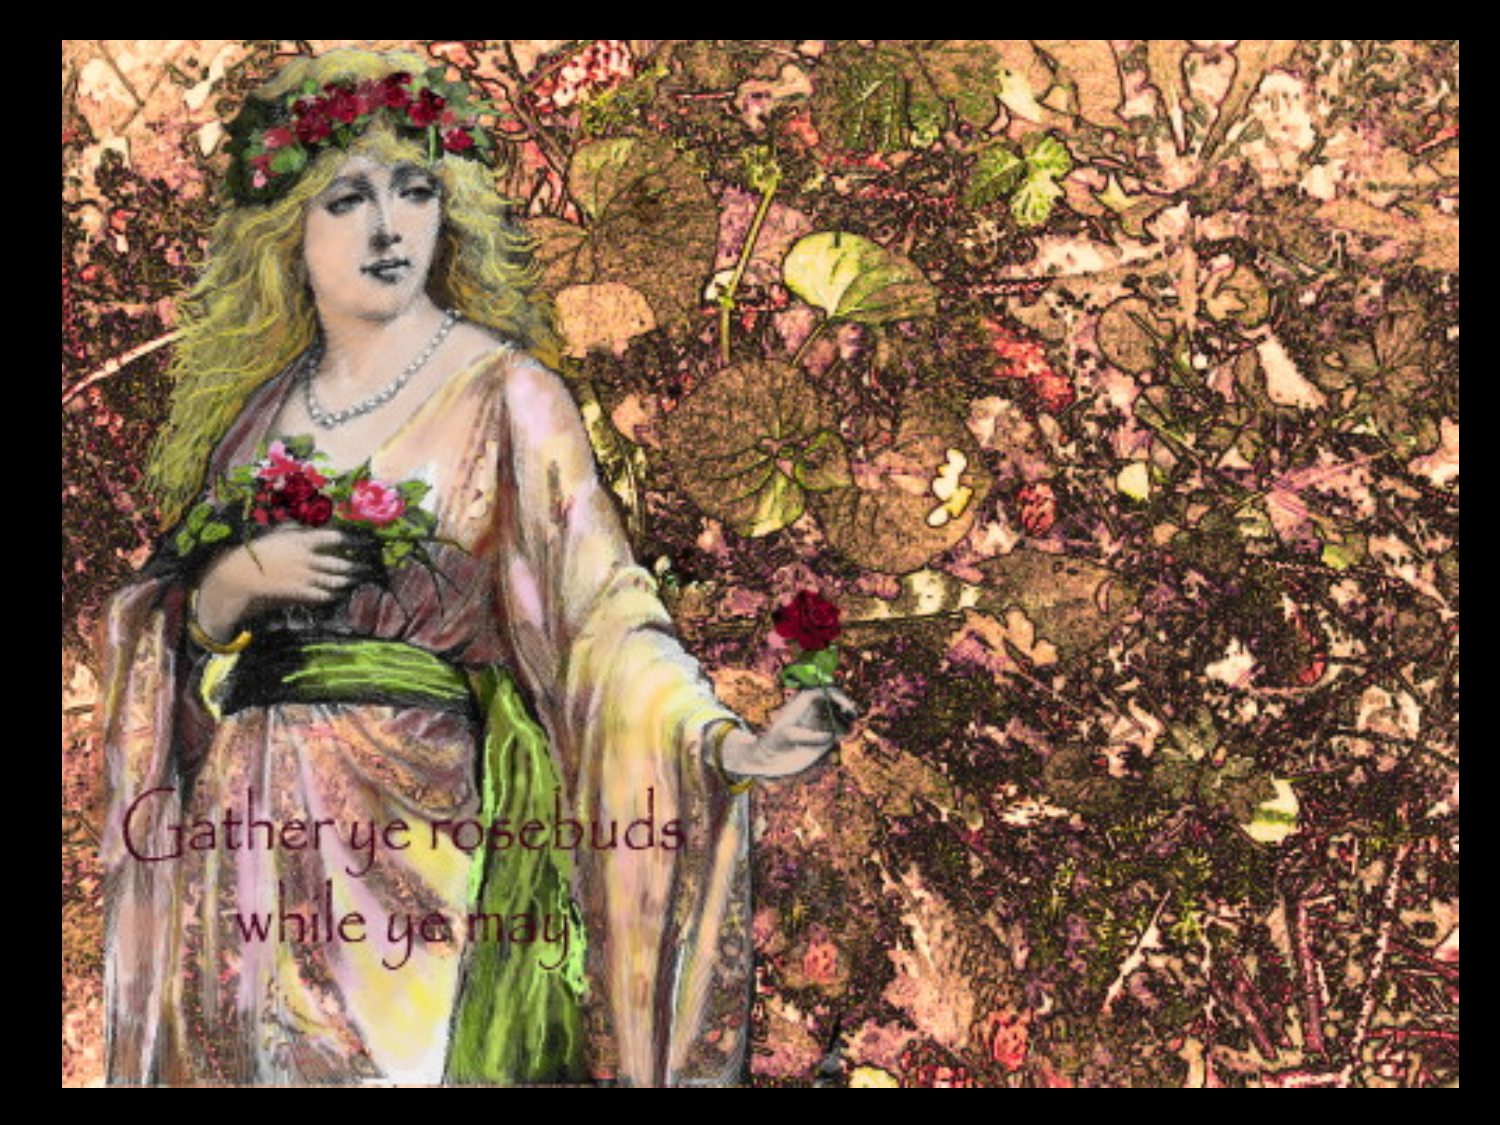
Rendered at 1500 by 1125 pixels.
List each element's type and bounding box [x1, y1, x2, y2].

picture [62, 39, 1460, 1088]
